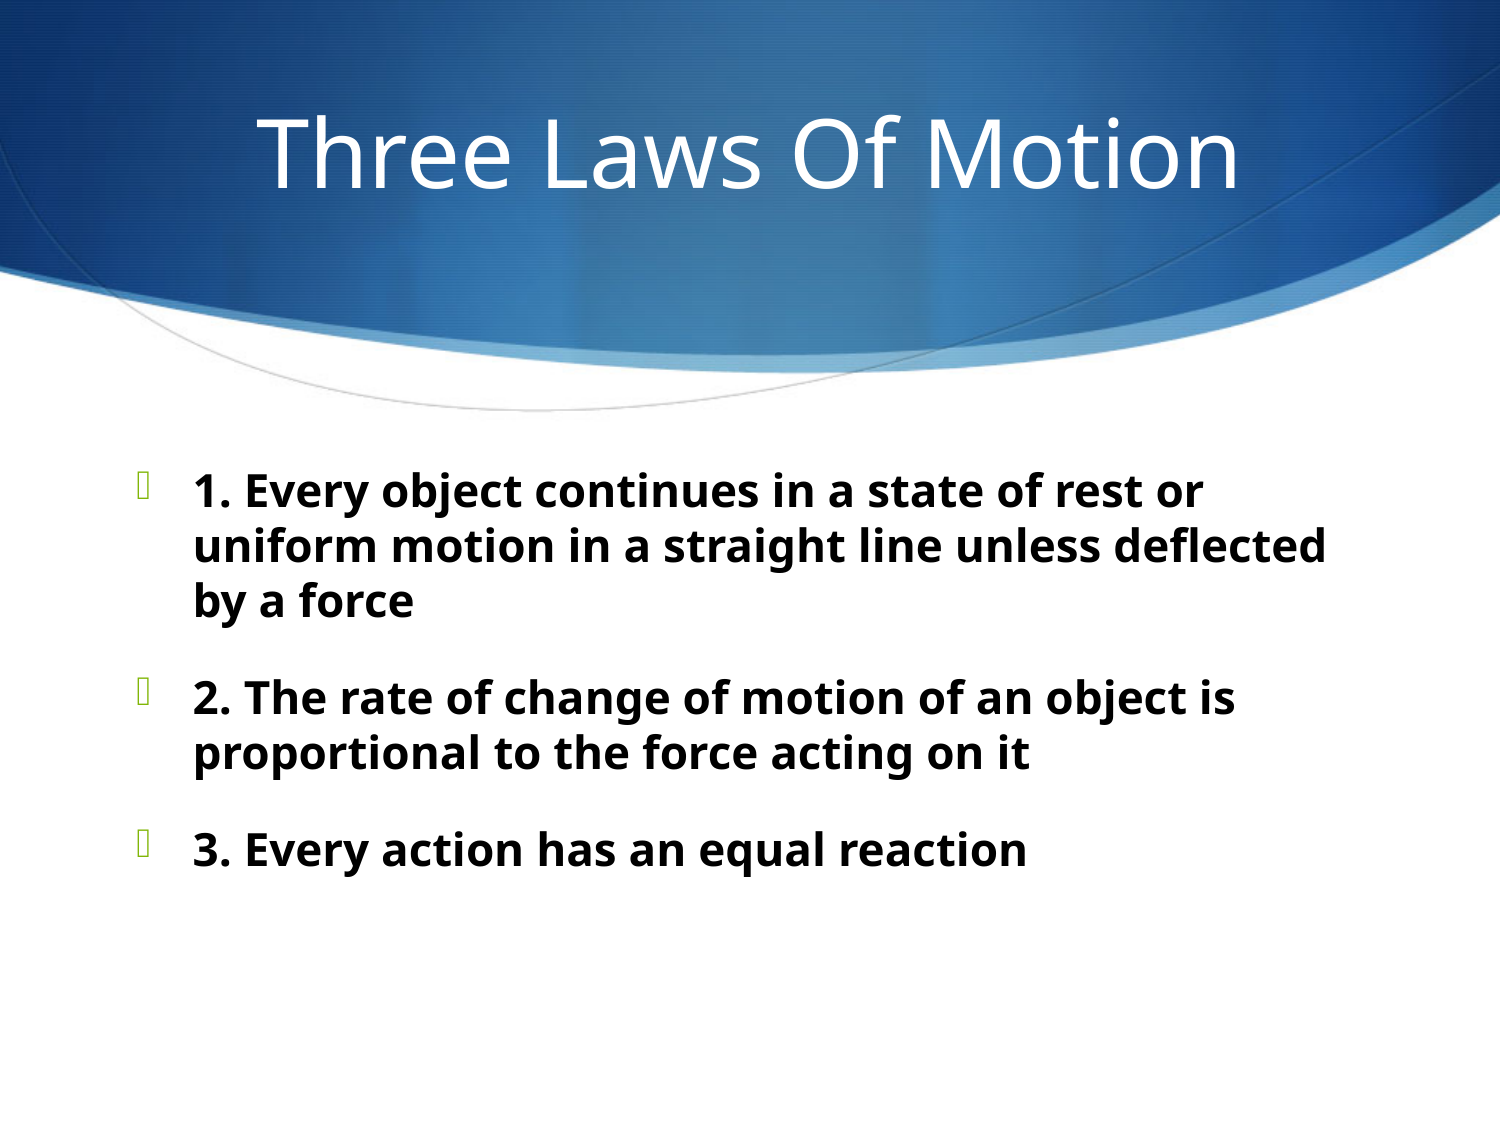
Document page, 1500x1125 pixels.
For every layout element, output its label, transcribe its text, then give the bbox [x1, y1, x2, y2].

picture [0, 0, 1500, 1125]
list 1. Every object continues in a state of rest or uniform motion in a straight line unless deflected by a force 2. The rate of change of motion of an object is proportional to the force acting on it 3. Every action has an equal reaction [121, 454, 1379, 991]
title Three Laws Of Motion [75, 56, 1425, 245]
